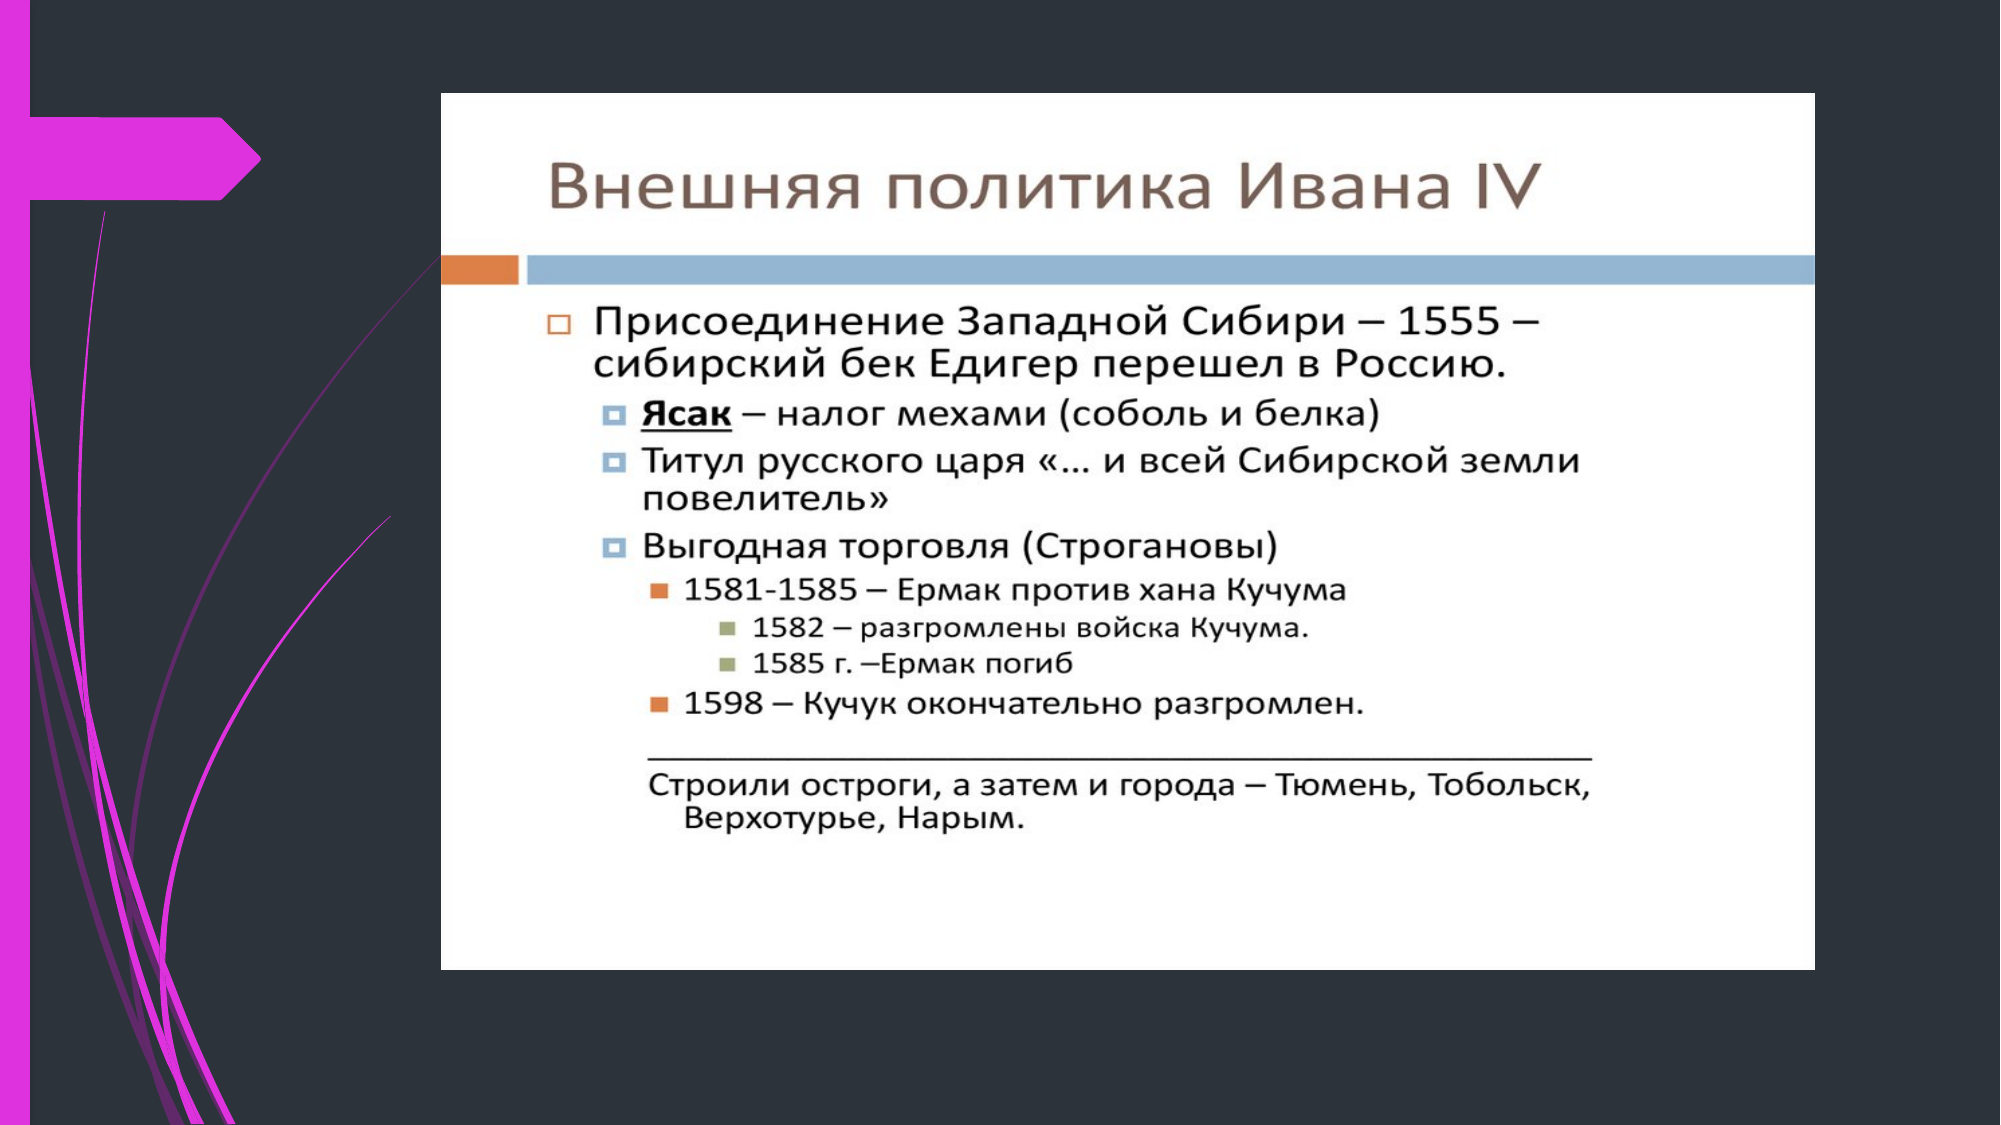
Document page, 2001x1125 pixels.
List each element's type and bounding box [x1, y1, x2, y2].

list [441, 93, 1815, 970]
